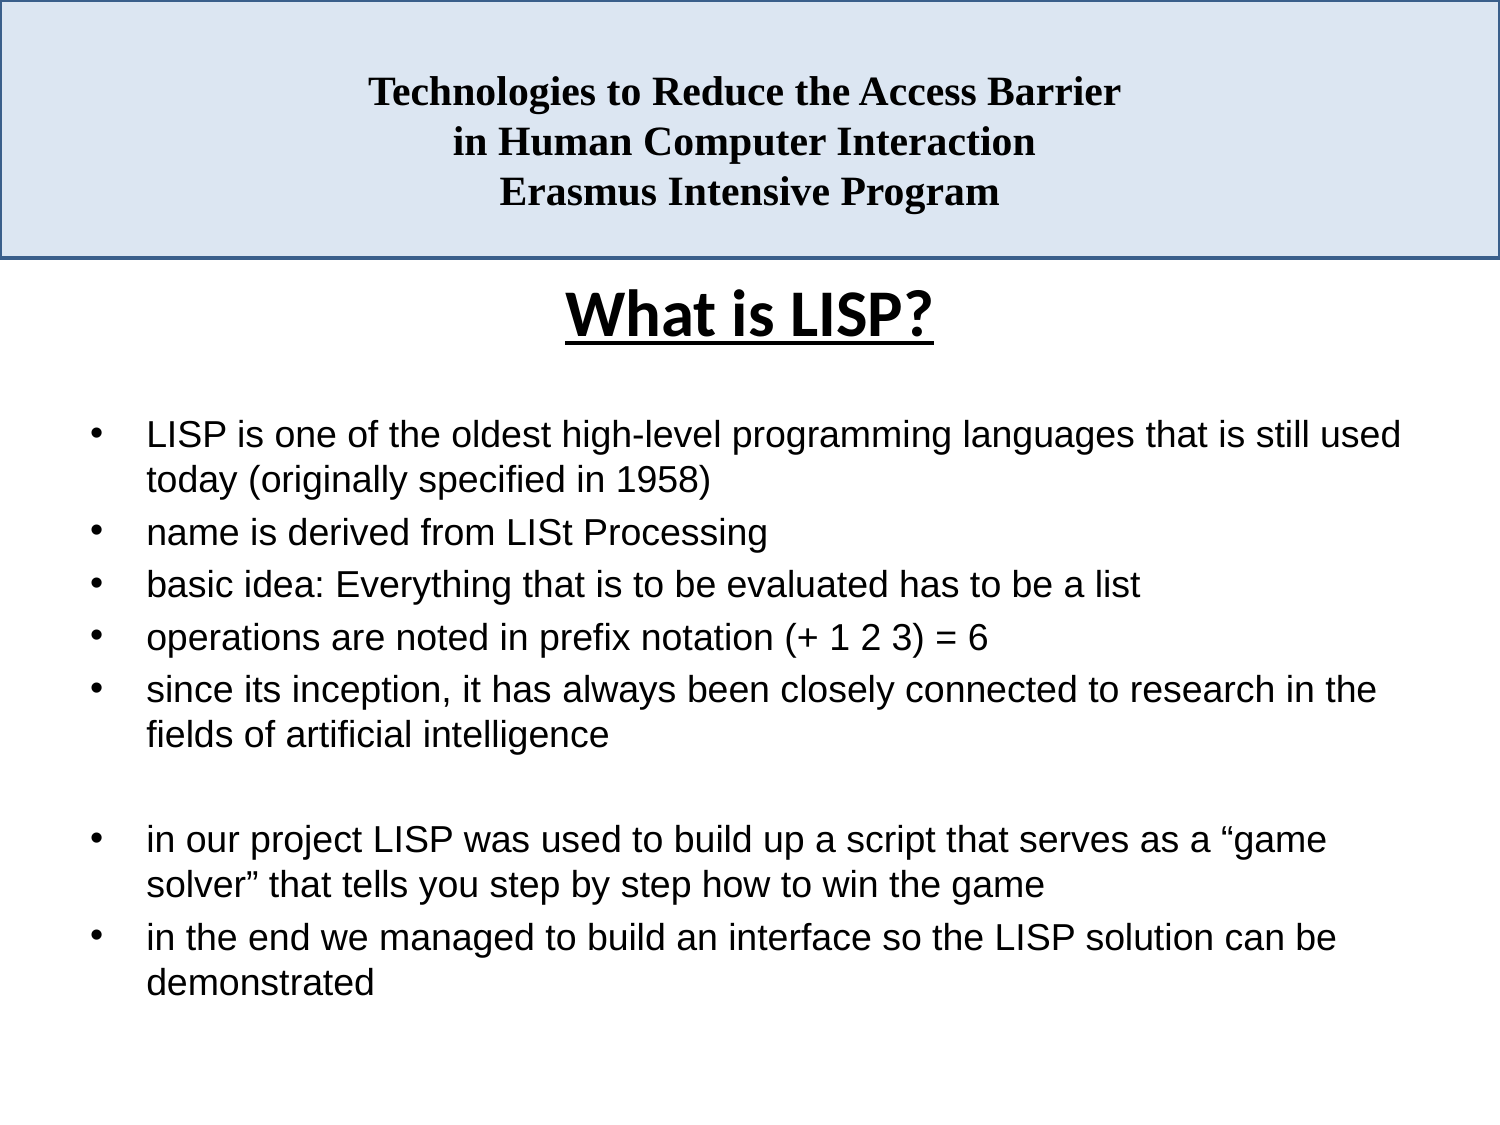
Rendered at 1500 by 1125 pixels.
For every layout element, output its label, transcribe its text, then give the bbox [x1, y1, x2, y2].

title Technologies to Reduce the Access Barrier in Human Computer Interaction Erasmus Intensive Program [75, 45, 1425, 233]
list What is LISP? LISP is one of the oldest high-level programming languages that is still used today (originally specified in 1958) name is derived from LISt Processing basic idea: Everything that is to be evaluated has to be a list operations are noted in prefix notation (+ 1 2 3) = 6 since its inception, it has always been closely connected to research in the fields of artificial intelligence in our project LISP was used to build up a script that serves as a “game solver” that tells you step by step how to win the game in the end we managed to build an interface so the LISP solution can be demonstrated [75, 262, 1425, 1005]
text_box [0, 0, 1500, 260]
